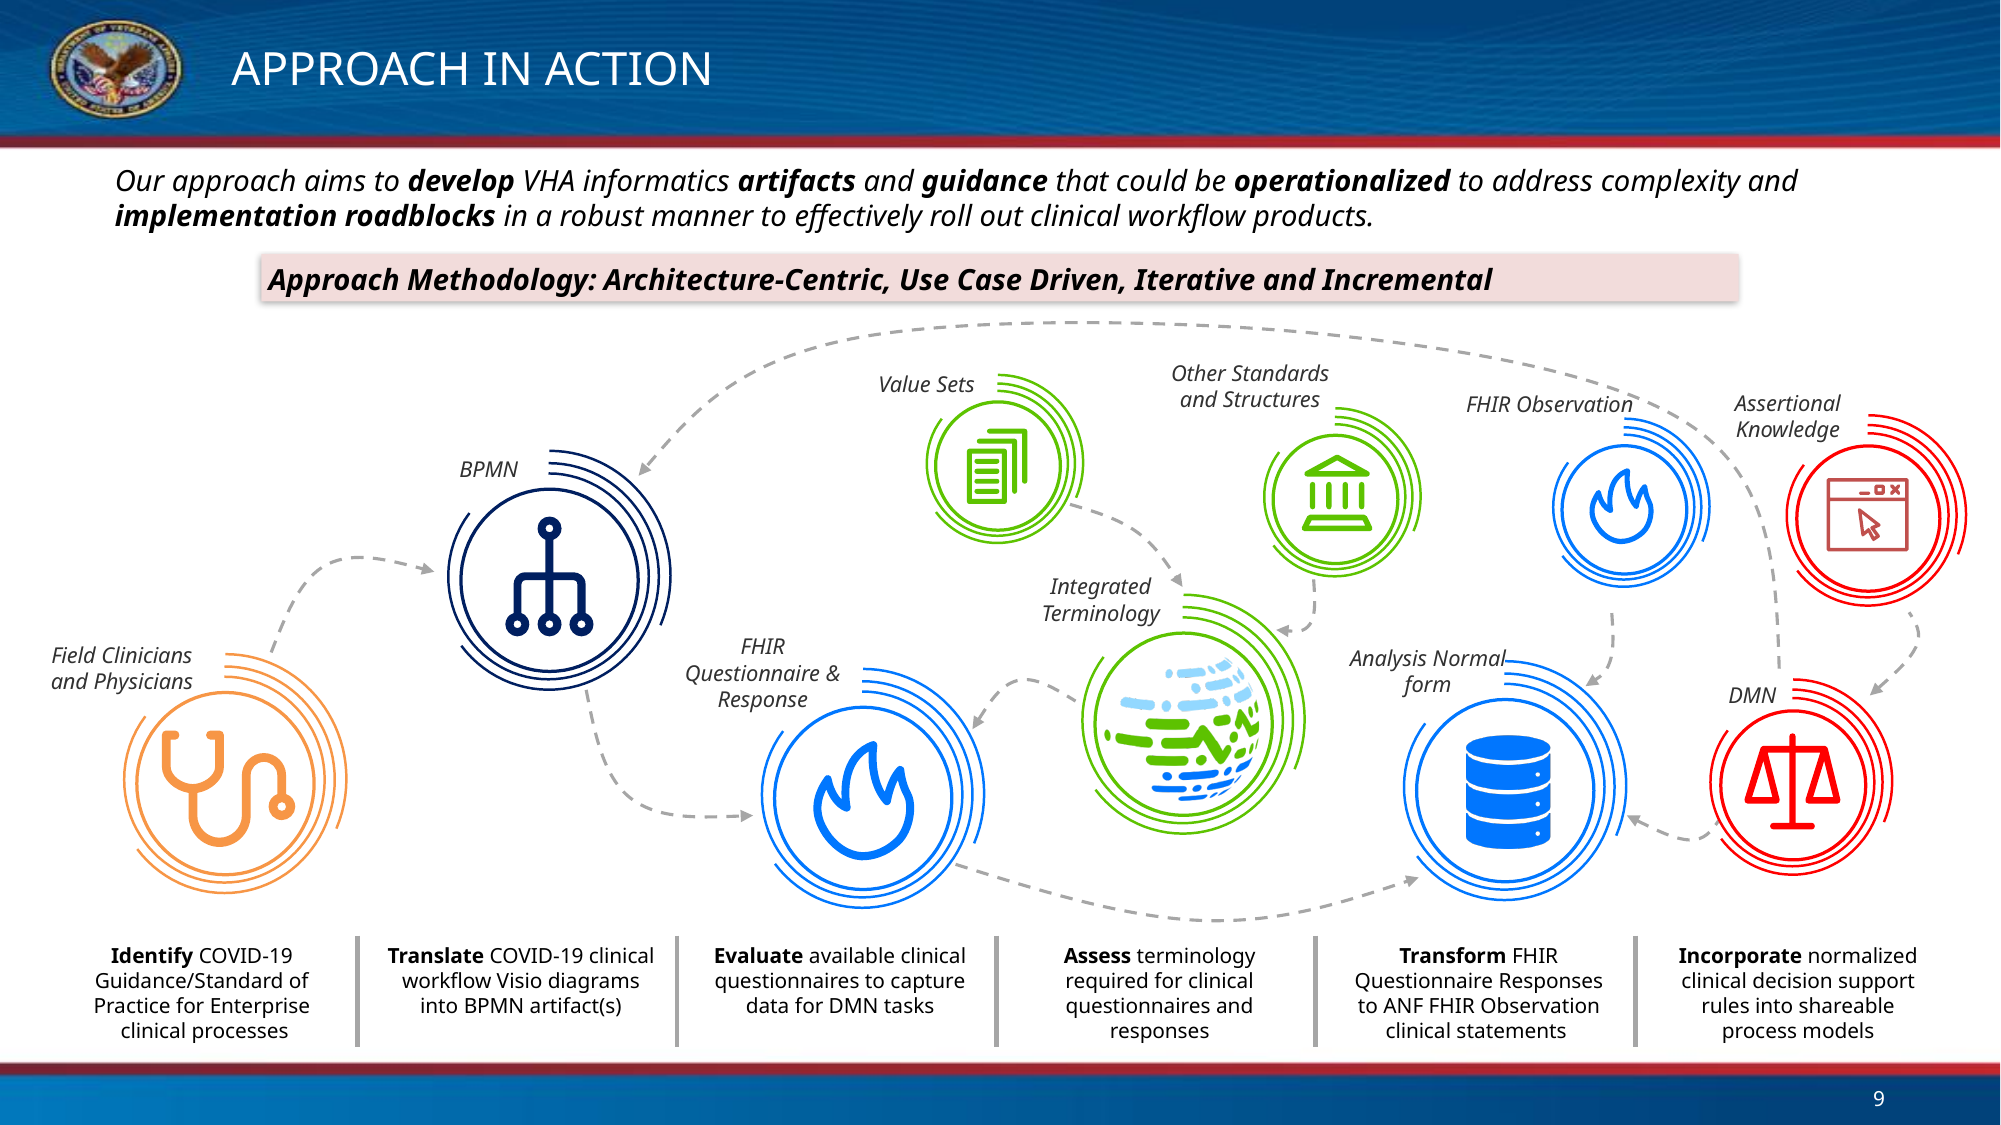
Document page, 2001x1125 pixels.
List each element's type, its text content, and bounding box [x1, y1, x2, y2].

list Our approach aims to develop VHA informatics artifacts and guidance that could be operationalized to address complexity and implementation roadblocks in a robust manner to effectively roll out clinical workflow products. [99, 154, 1900, 224]
title Approach in Action [216, 32, 1900, 113]
picture [0, 0, 2001, 1125]
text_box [51, 935, 1949, 1052]
text_box 9 [1433, 1074, 1900, 1125]
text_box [253, 253, 1780, 320]
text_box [33, 322, 1967, 921]
